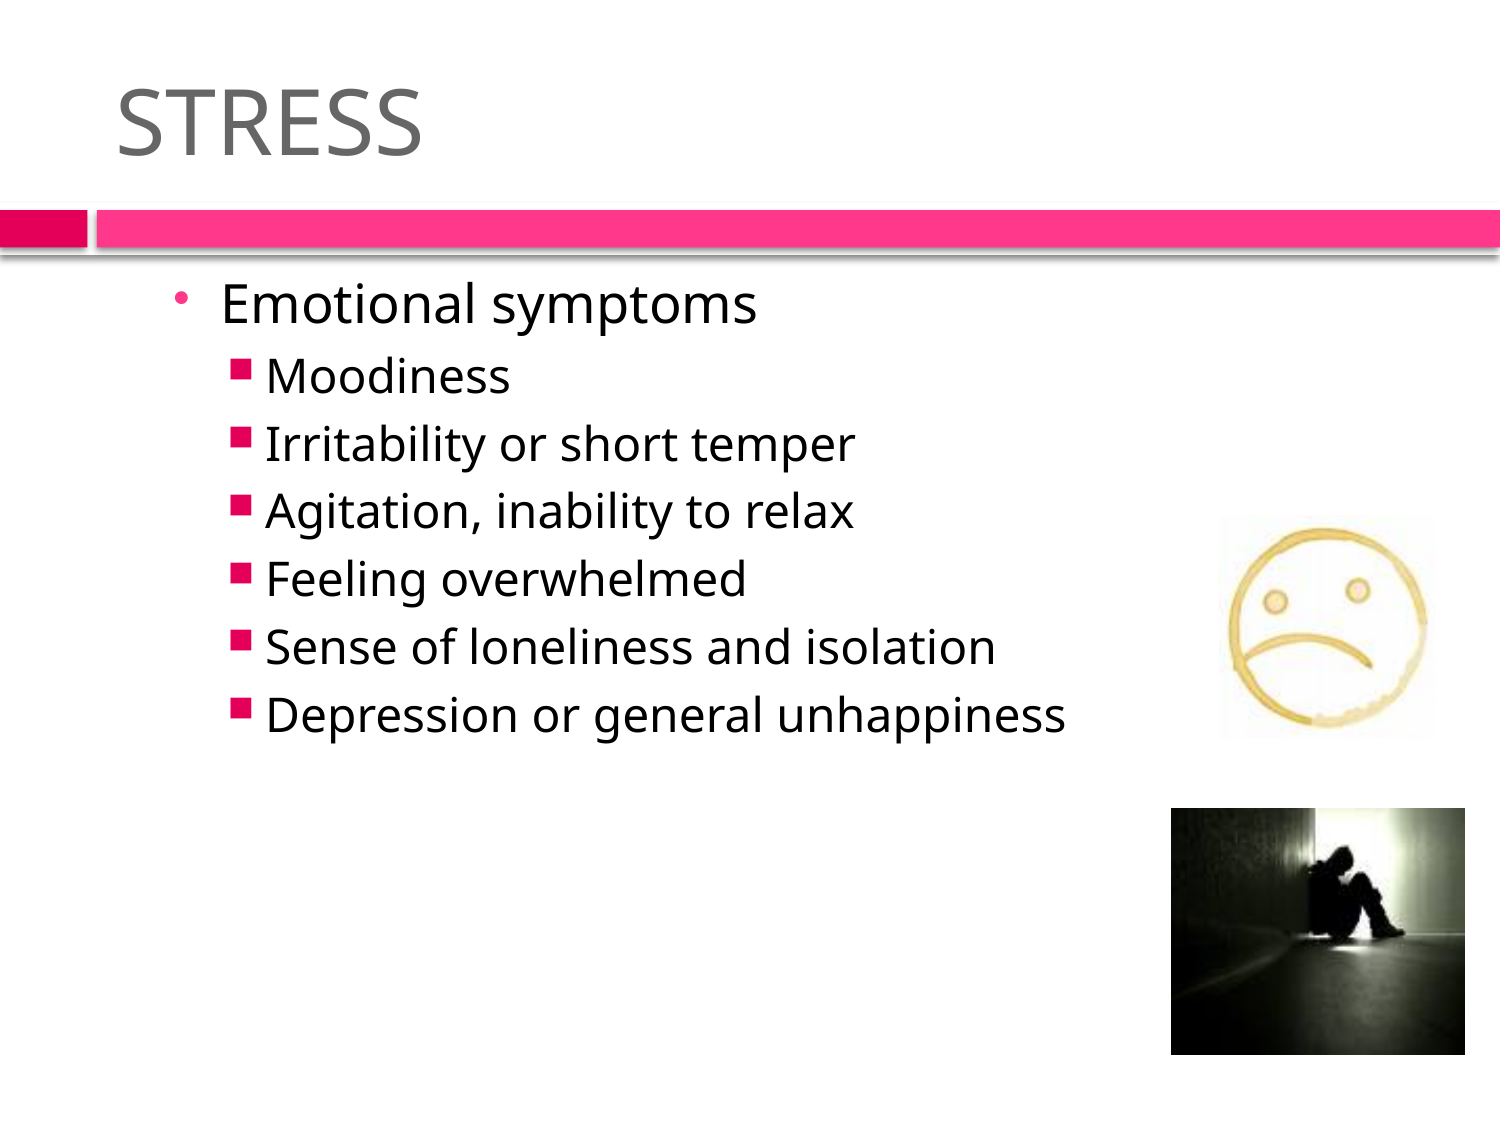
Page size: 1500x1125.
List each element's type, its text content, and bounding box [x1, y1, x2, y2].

picture [1171, 808, 1466, 1055]
picture [1218, 515, 1436, 739]
list Emotional symptoms Moodiness Irritability or short temper Agitation, inability to relax Feeling overwhelmed Sense of loneliness and isolation Depression or general unhappiness [100, 262, 1438, 1000]
title STRESS [100, 37, 1438, 200]
